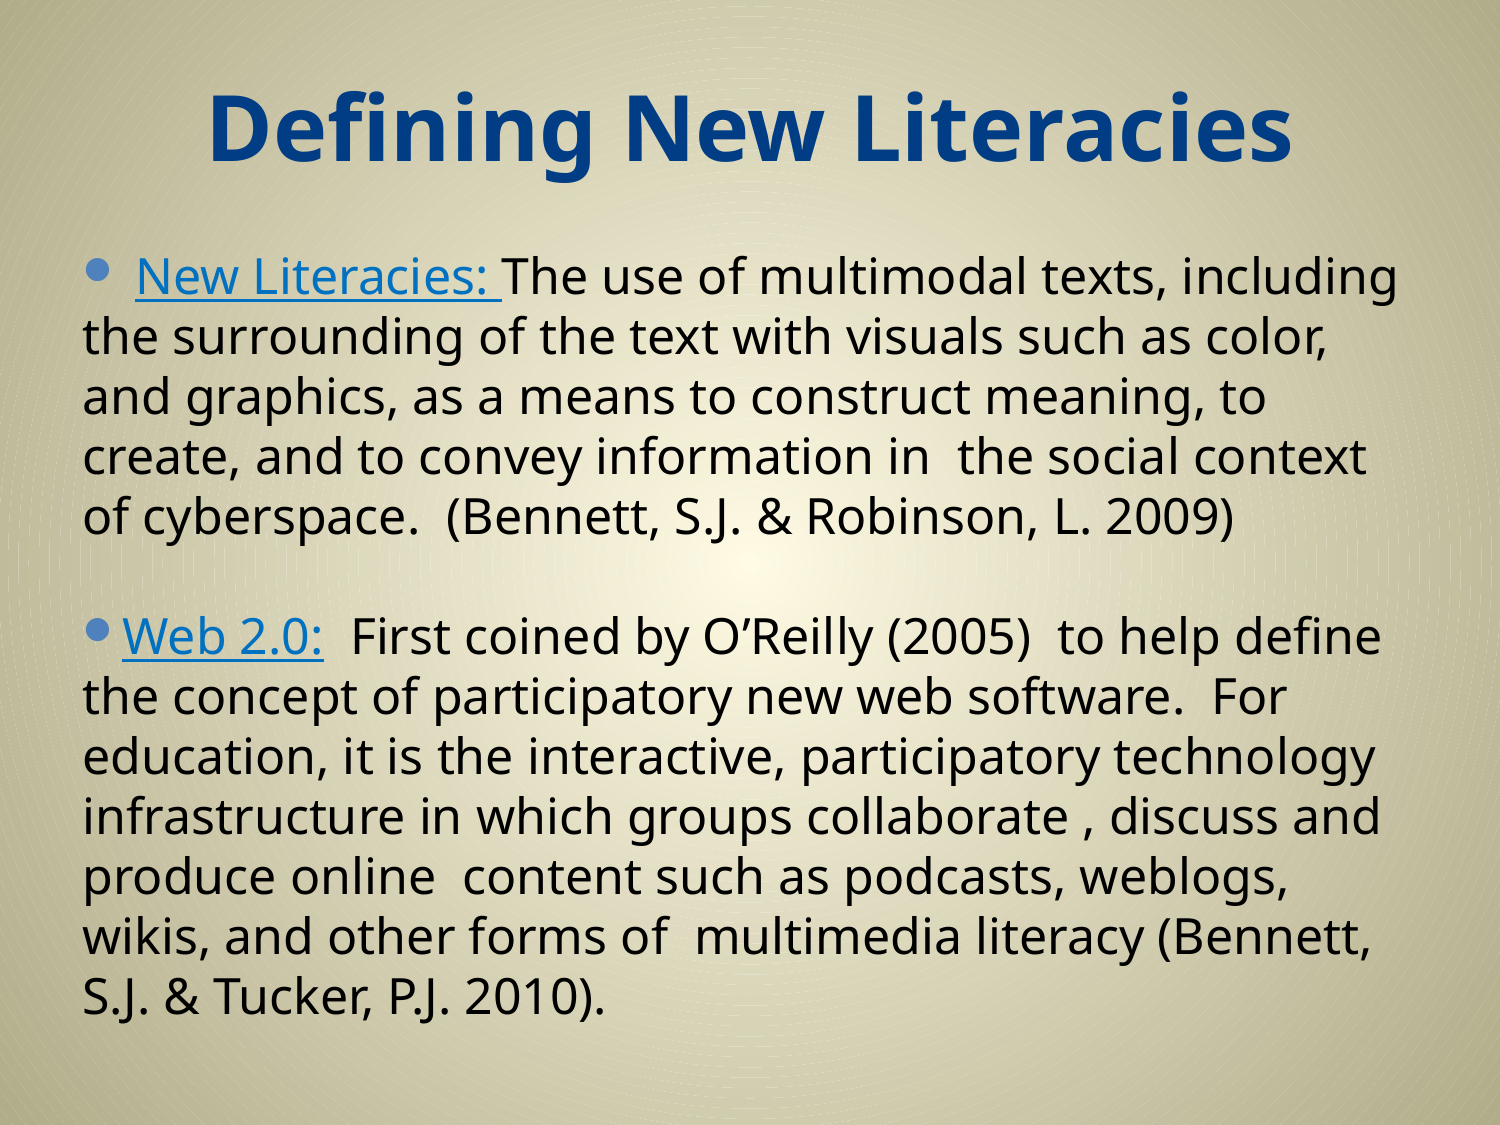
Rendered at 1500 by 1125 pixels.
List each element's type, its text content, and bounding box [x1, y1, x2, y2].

list New Literacies: The use of multimodal texts, including the surrounding of the text with visuals such as color, and graphics, as a means to construct meaning, to create, and to convey information in the social context of cyberspace. (Bennett, S.J. & Robinson, L. 2009) Web 2.0: First coined by O’Reilly (2005) to help define the concept of participatory new web software. For education, it is the interactive, participatory technology infrastructure in which groups collaborate , discuss and produce online content such as podcasts, weblogs, wikis, and other forms of multimedia literacy (Bennett, S.J. & Tucker, P.J. 2010). [75, 237, 1425, 1075]
title Defining New Literacies [75, 50, 1425, 188]
